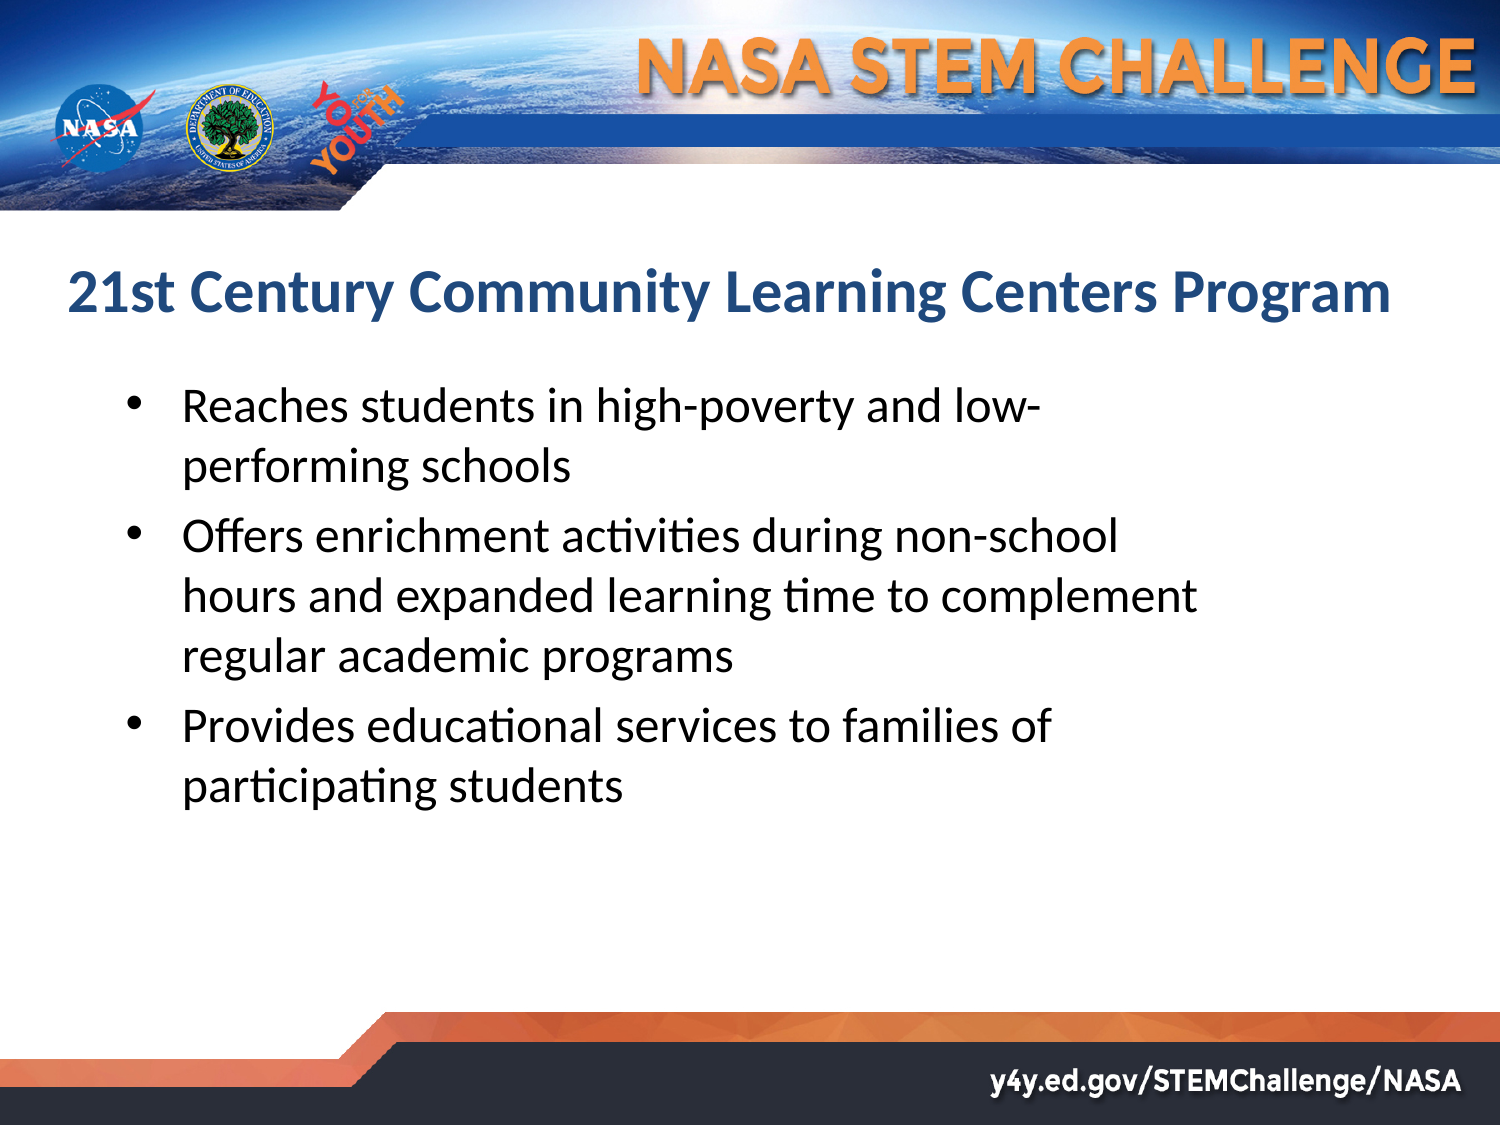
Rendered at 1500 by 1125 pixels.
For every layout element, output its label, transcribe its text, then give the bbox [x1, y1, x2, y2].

picture [0, 0, 1500, 1125]
list Reaches students in high-poverty and low-performing schools Offers enrichment activities during non-school hours and expanded learning time to complement regular academic programs Provides educational services to families of participating students [110, 365, 1257, 1014]
title 21st Century Community Learning Centers Program [52, 209, 1500, 366]
